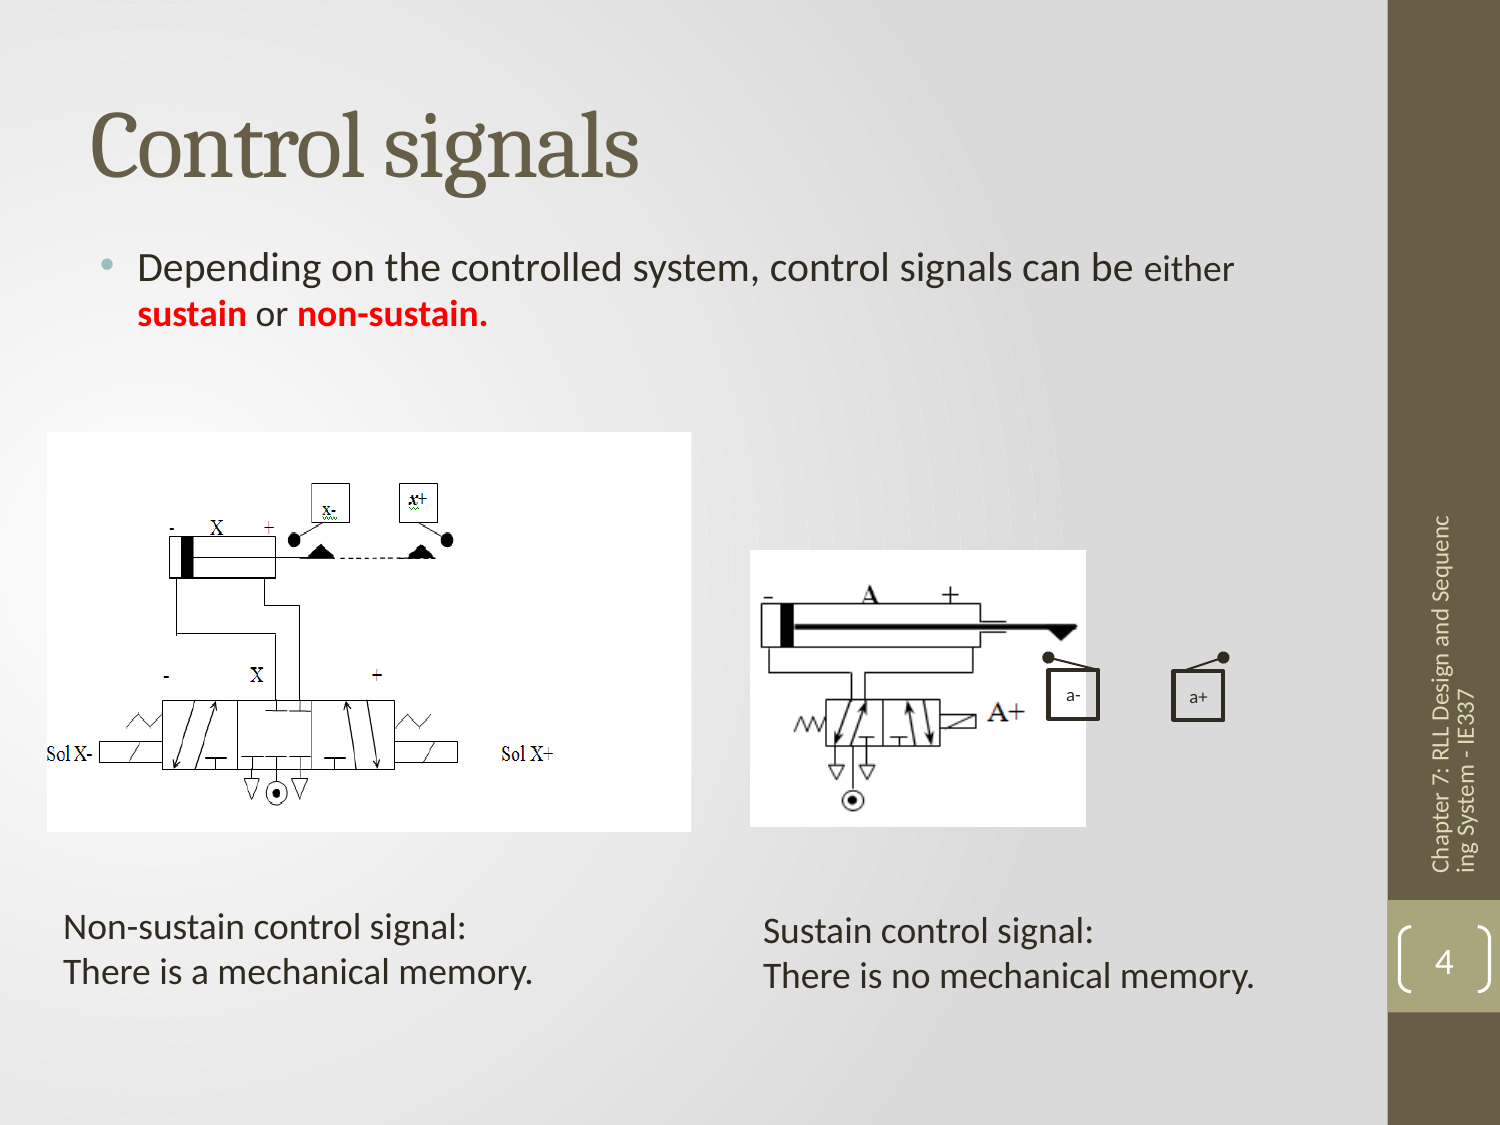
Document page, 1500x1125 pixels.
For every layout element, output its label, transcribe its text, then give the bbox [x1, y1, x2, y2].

footer Chapter 7: RLL Design and Sequencing System - IE337 [1408, 500, 1469, 889]
list Depending on the controlled system, control signals can be either sustain or non-sustain. [75, 231, 1325, 374]
slide_number 4 [1397, 925, 1492, 994]
picture [46, 431, 692, 833]
text_box Non-sustain control signal: There is a mechanical memory. [48, 894, 674, 1000]
title Control signals [75, 45, 1325, 231]
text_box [1047, 656, 1224, 721]
text_box Sustain control signal: There is no mechanical memory. [748, 898, 1282, 1004]
picture [749, 550, 1087, 827]
